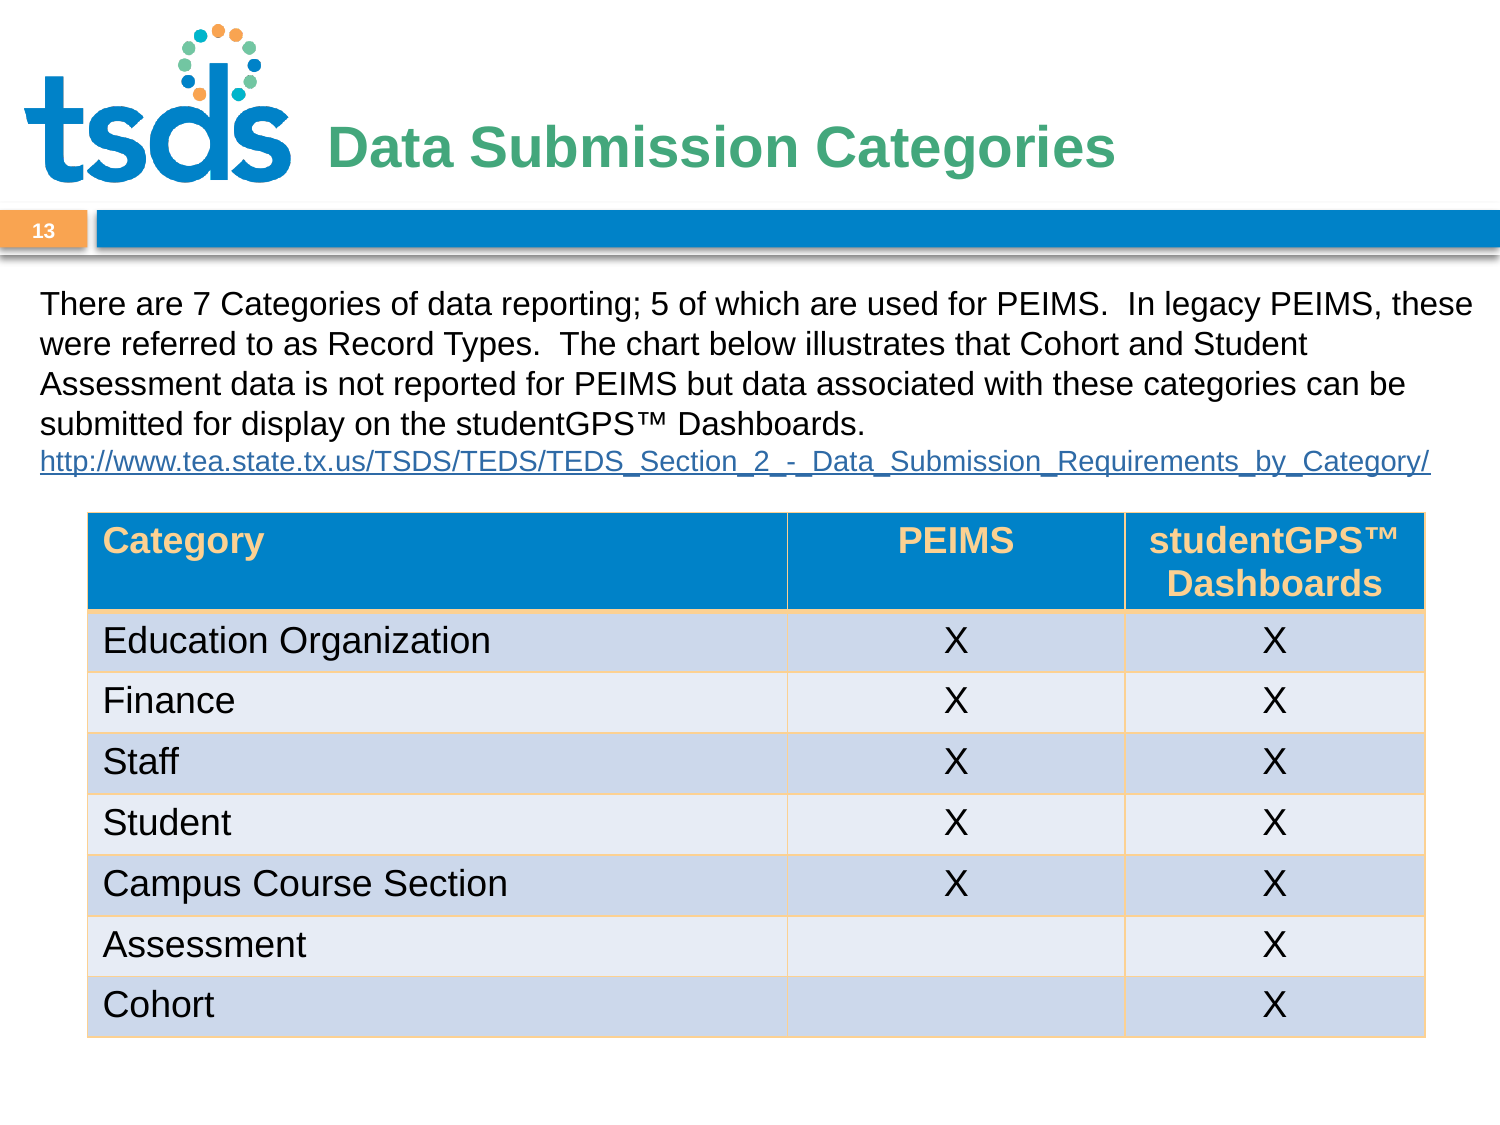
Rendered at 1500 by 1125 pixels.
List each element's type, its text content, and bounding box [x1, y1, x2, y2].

picture [24, 24, 291, 191]
table_cell Staff [88, 734, 787, 793]
table_cell X [1126, 795, 1424, 854]
slide_number 12 [0, 210, 88, 251]
table_cell X [788, 673, 1124, 732]
table_header Category [88, 527, 787, 609]
table_cell X [1126, 734, 1424, 793]
table_header PEIMS [788, 527, 1124, 609]
table_cell Assessment [88, 917, 787, 976]
table_cell X [1126, 614, 1424, 671]
table_cell X [1126, 917, 1424, 976]
table_cell [788, 917, 1124, 976]
table_cell Campus Course Section [88, 856, 787, 915]
table_cell X [788, 734, 1124, 793]
table_header studentGPS™ Dashboards [1126, 527, 1424, 609]
table_cell Finance [88, 673, 787, 732]
table_cell X [788, 856, 1124, 915]
text_box There are 7 Categories of data reporting; 5 of which are used for PEIMS. In legacy PEIMS, these were referred to as Record Types. The chart below illustrates that Cohort and Student Assessment data is not reported for PEIMS but data associated with these categories can be submitted for display on the studentGPS™ Dashboards. http://www.tea.state.tx.us/TSDS/TEDS/TEDS_Section_2_-_Data_Submission_Requirements_by_Category/ [24, 274, 1500, 527]
table_cell [788, 977, 1124, 1036]
table_cell X [1126, 977, 1424, 1036]
table_cell X [788, 795, 1124, 854]
table_cell Education Organization [88, 614, 787, 671]
table_cell X [1126, 856, 1424, 915]
table_cell Cohort [88, 977, 787, 1036]
table_cell X [788, 614, 1124, 671]
title Data Submission Categories [312, 75, 1438, 213]
table_cell X [1126, 673, 1424, 732]
table_cell Student [88, 795, 787, 854]
